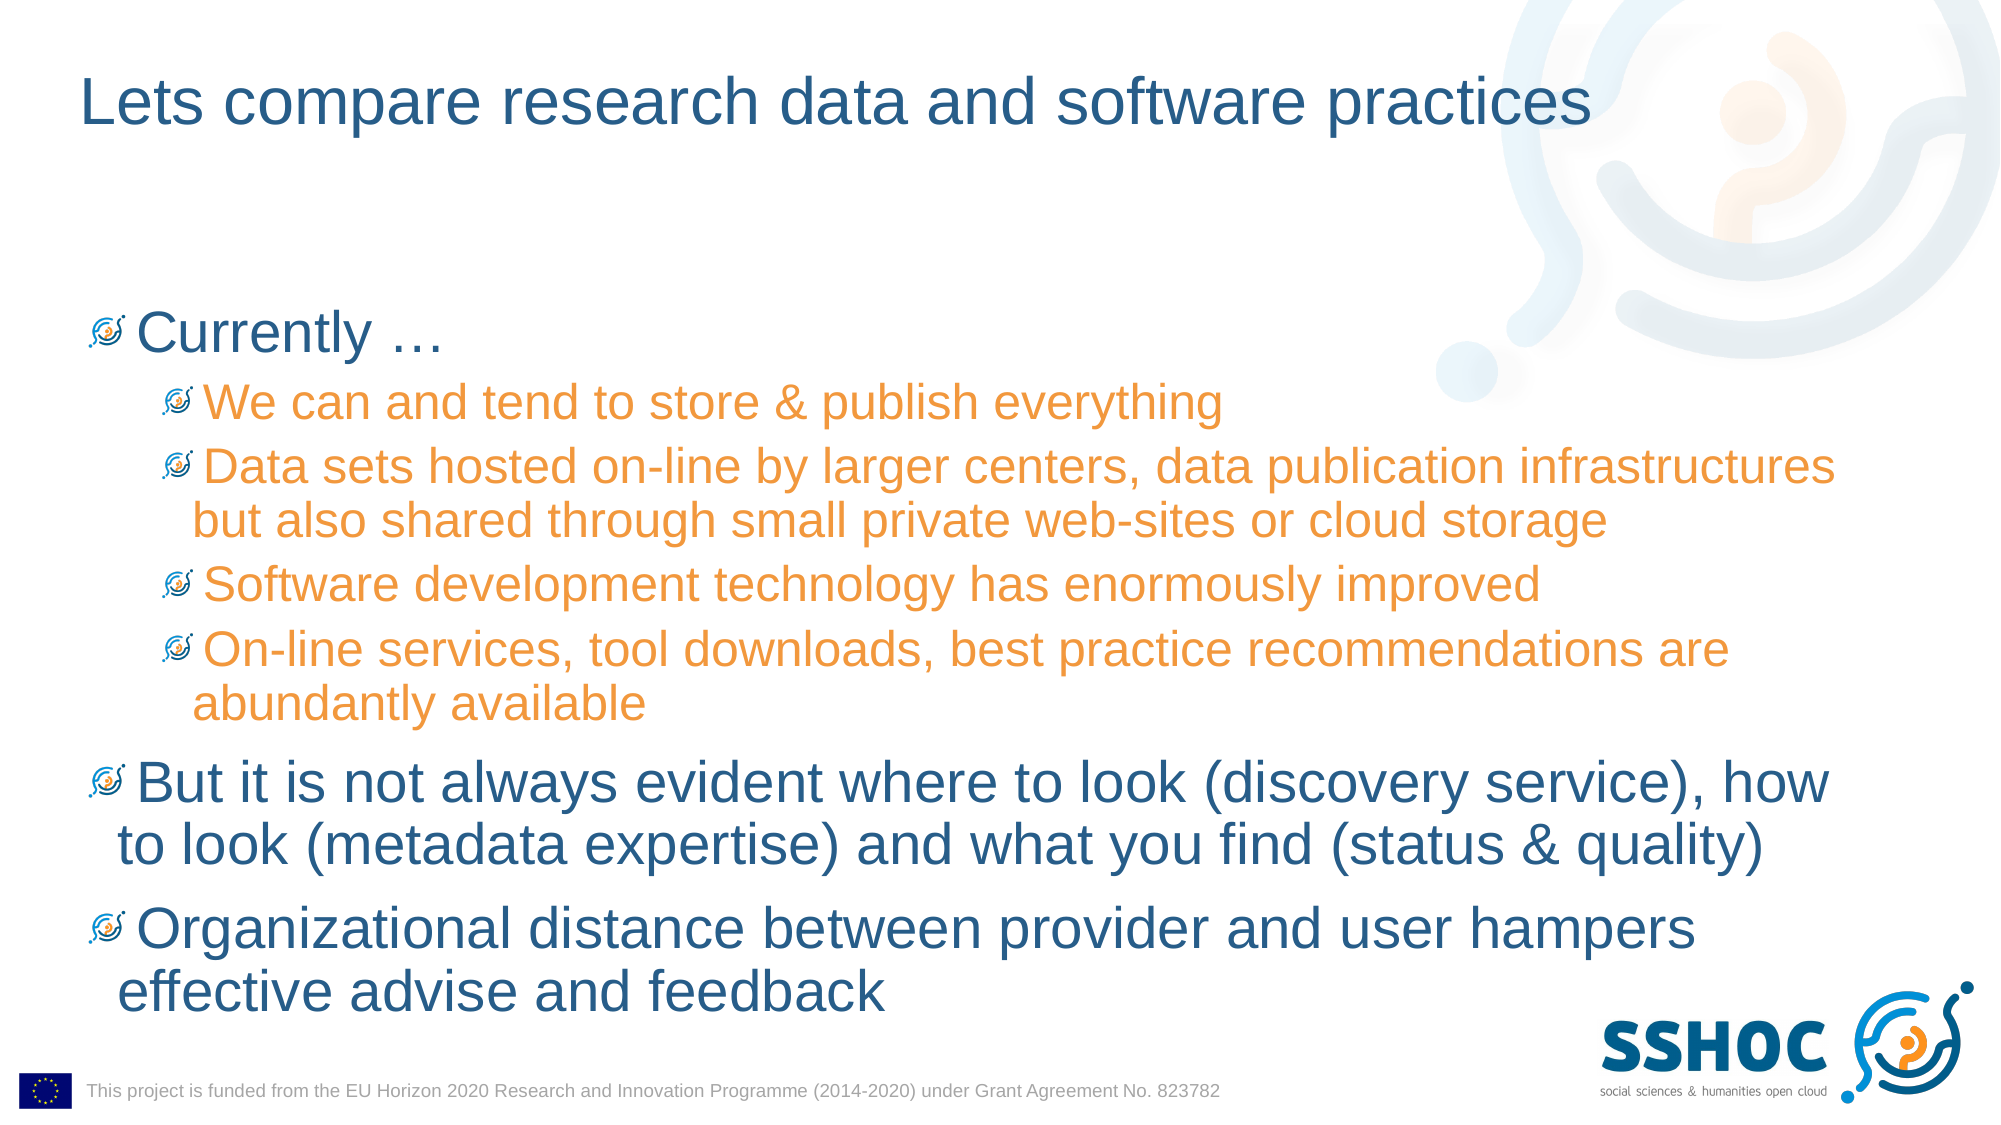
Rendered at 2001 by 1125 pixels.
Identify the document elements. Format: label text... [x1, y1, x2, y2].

picture [79, 906, 137, 947]
picture [154, 446, 203, 482]
picture [154, 382, 203, 418]
picture [79, 759, 137, 801]
picture [154, 565, 203, 601]
title Lets compare research data and software practices [64, 59, 1863, 204]
picture [79, 310, 137, 351]
picture [154, 629, 203, 665]
picture [1598, 965, 2001, 1118]
picture [19, 1073, 72, 1109]
list Currently … We can and tend to store & publish everything Data sets hosted on-line by larger centers, data publication infrastructures but also shared through small private web-sites or cloud storage Software development technology has enormously improved On-line services, tool downloads, best practice recommendations are abundantly available But it is not always evident where to look (discovery service), how to look (metadata expertise) and what you find (status & quality) Organizational distance between provider and user hampers effective advise and feedback [64, 204, 1863, 971]
